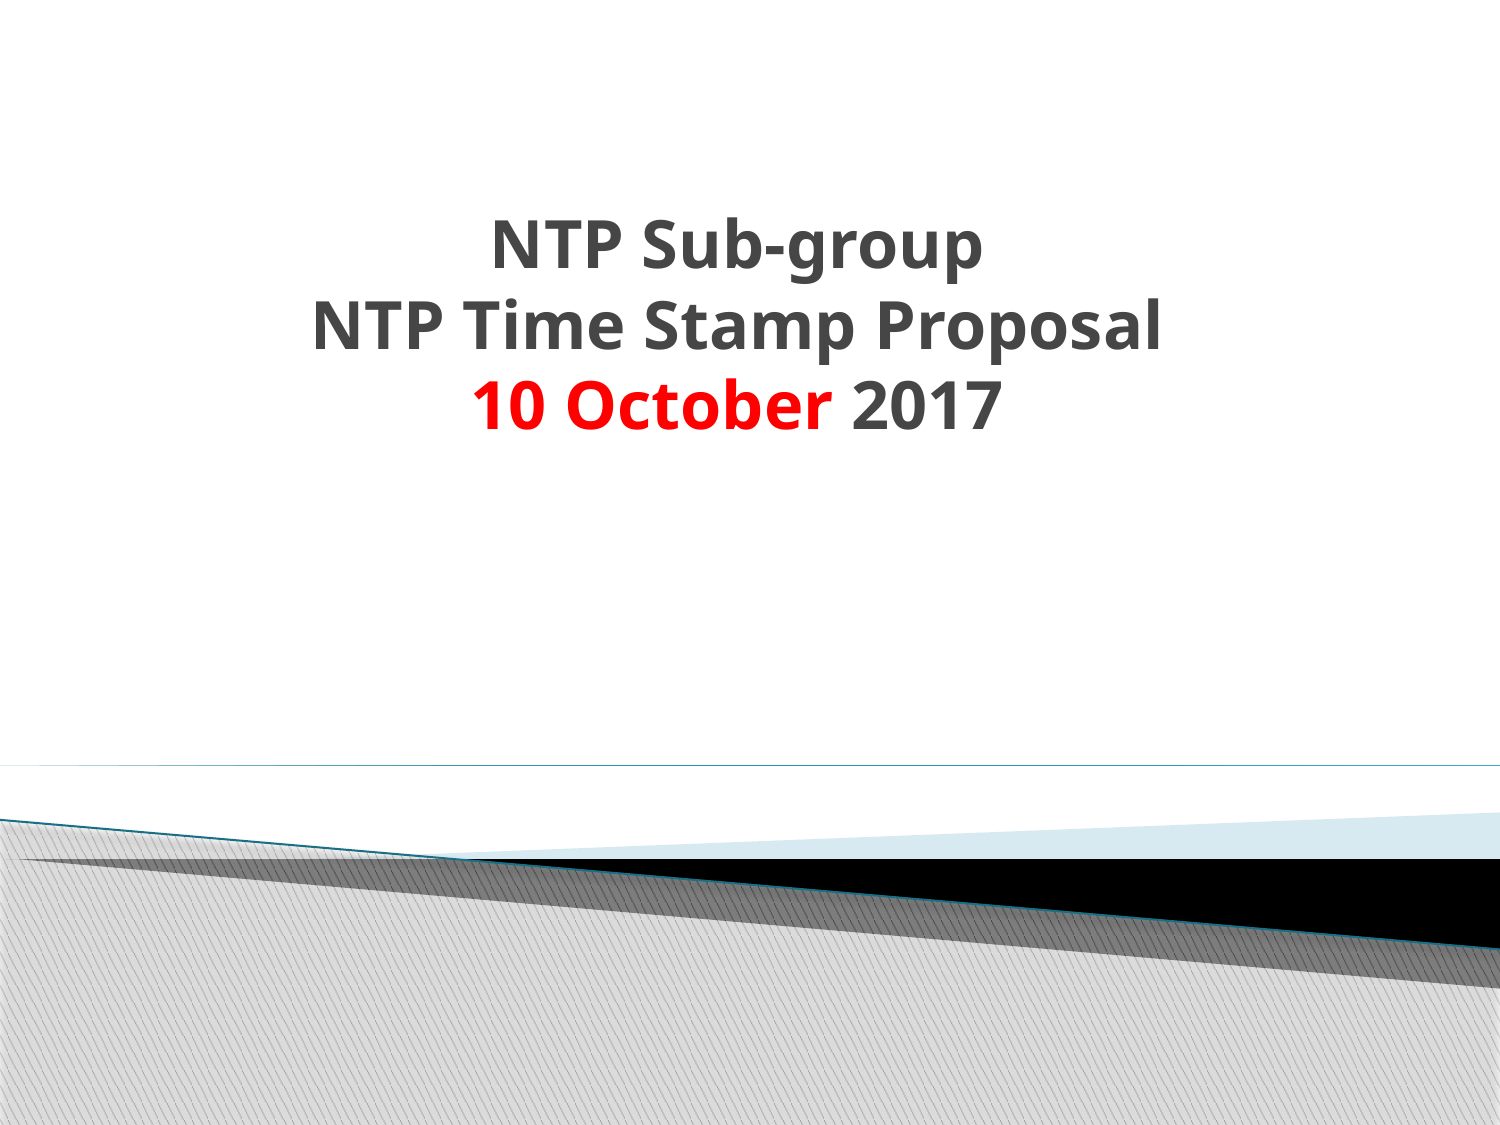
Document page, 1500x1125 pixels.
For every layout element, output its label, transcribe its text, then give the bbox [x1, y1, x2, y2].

title NTP Sub-group NTP Time Stamp Proposal 10 October 2017 [99, 187, 1375, 450]
picture [5, 859, 1500, 989]
